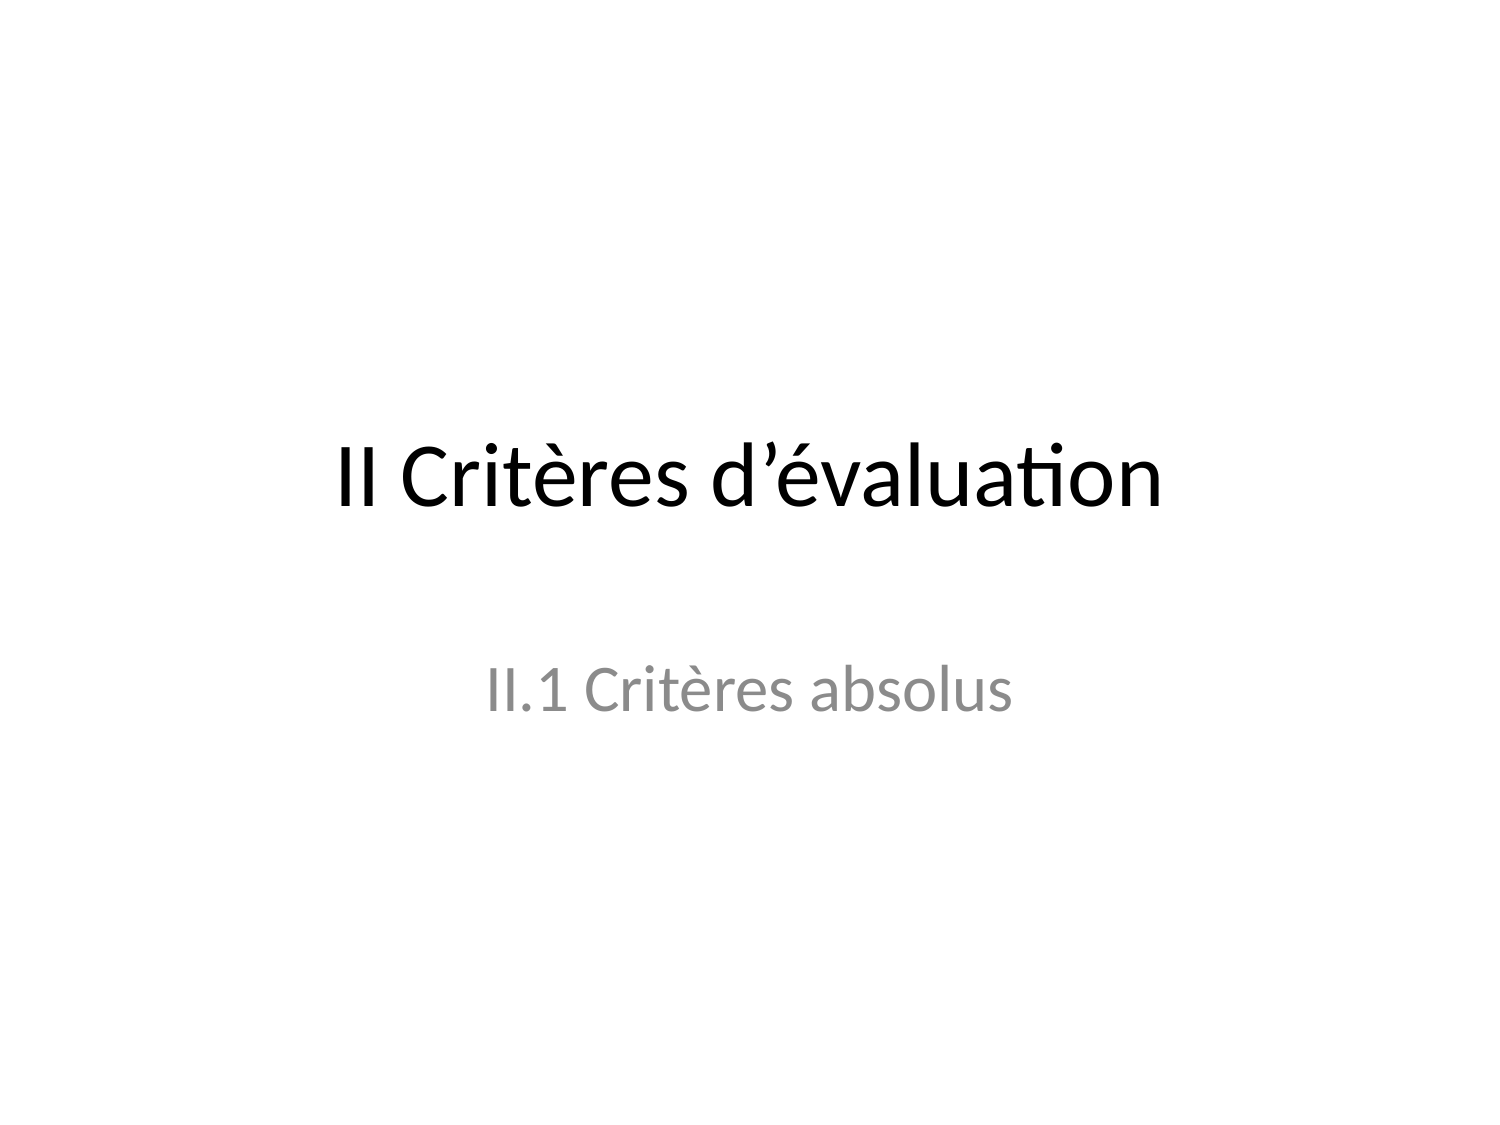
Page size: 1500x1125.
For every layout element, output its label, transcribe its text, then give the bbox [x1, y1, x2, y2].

subtitle II.1 Critères absolus [225, 637, 1275, 925]
title II Critères d’évaluation [112, 349, 1388, 591]
